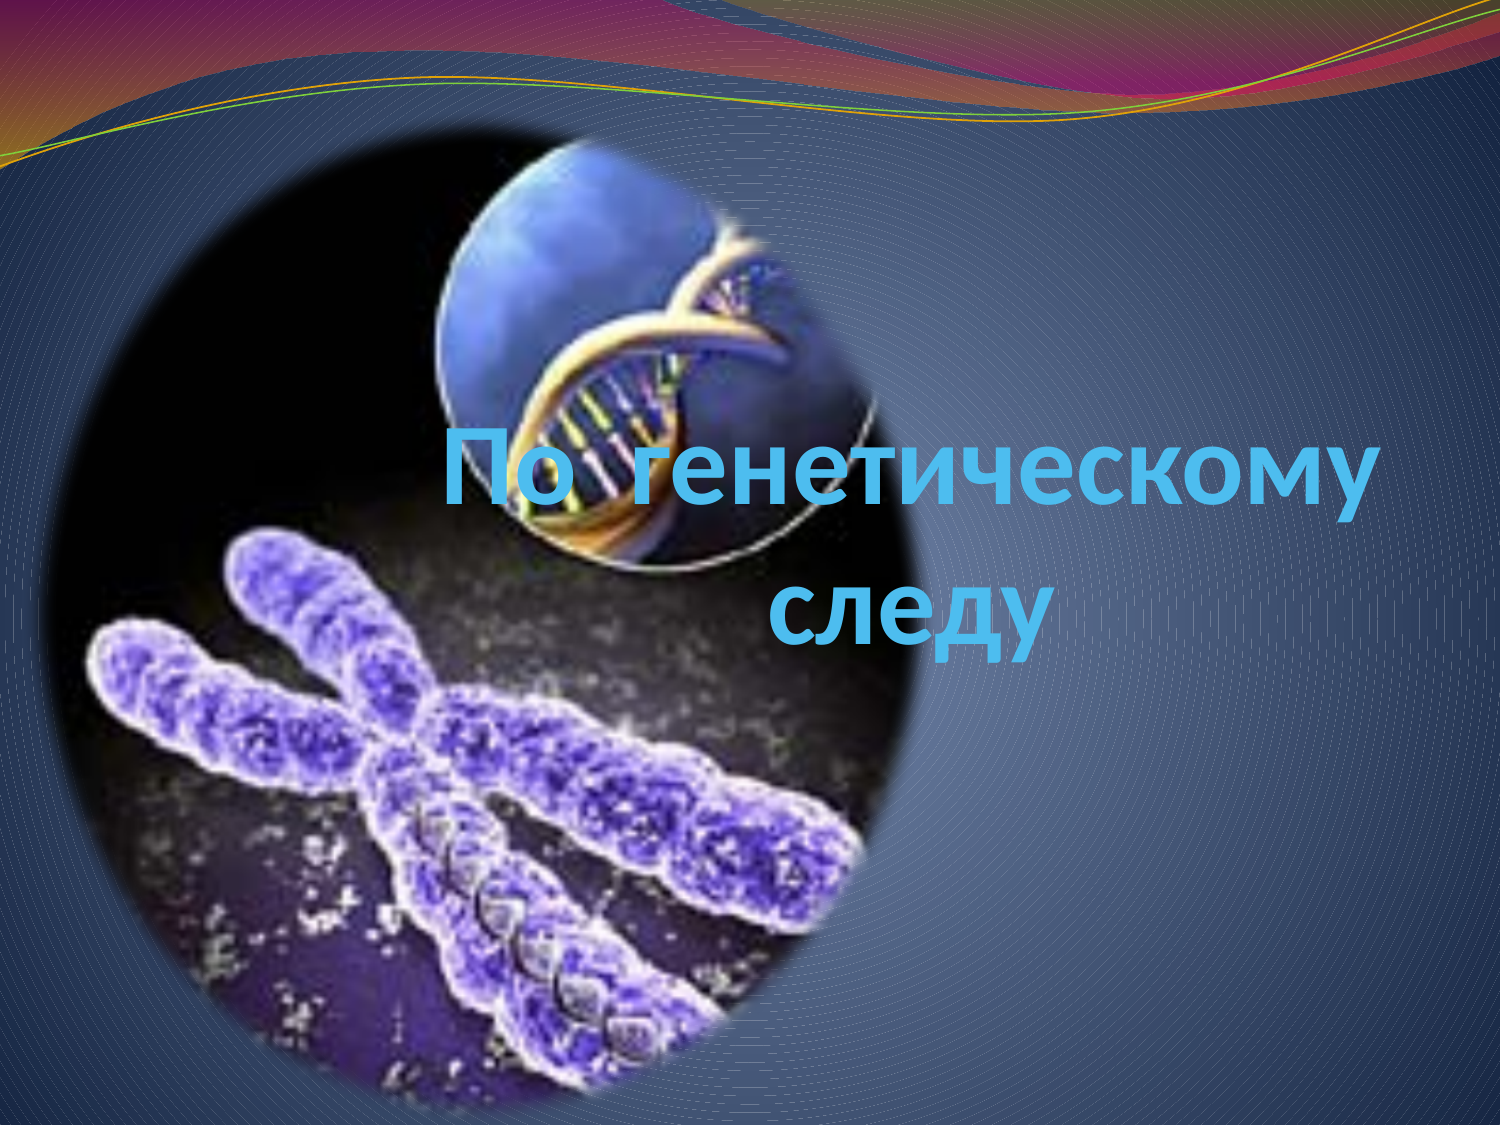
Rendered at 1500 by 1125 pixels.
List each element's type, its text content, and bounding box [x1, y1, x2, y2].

title По генетическому следу [943, 210, 1449, 669]
picture [23, 108, 937, 1125]
